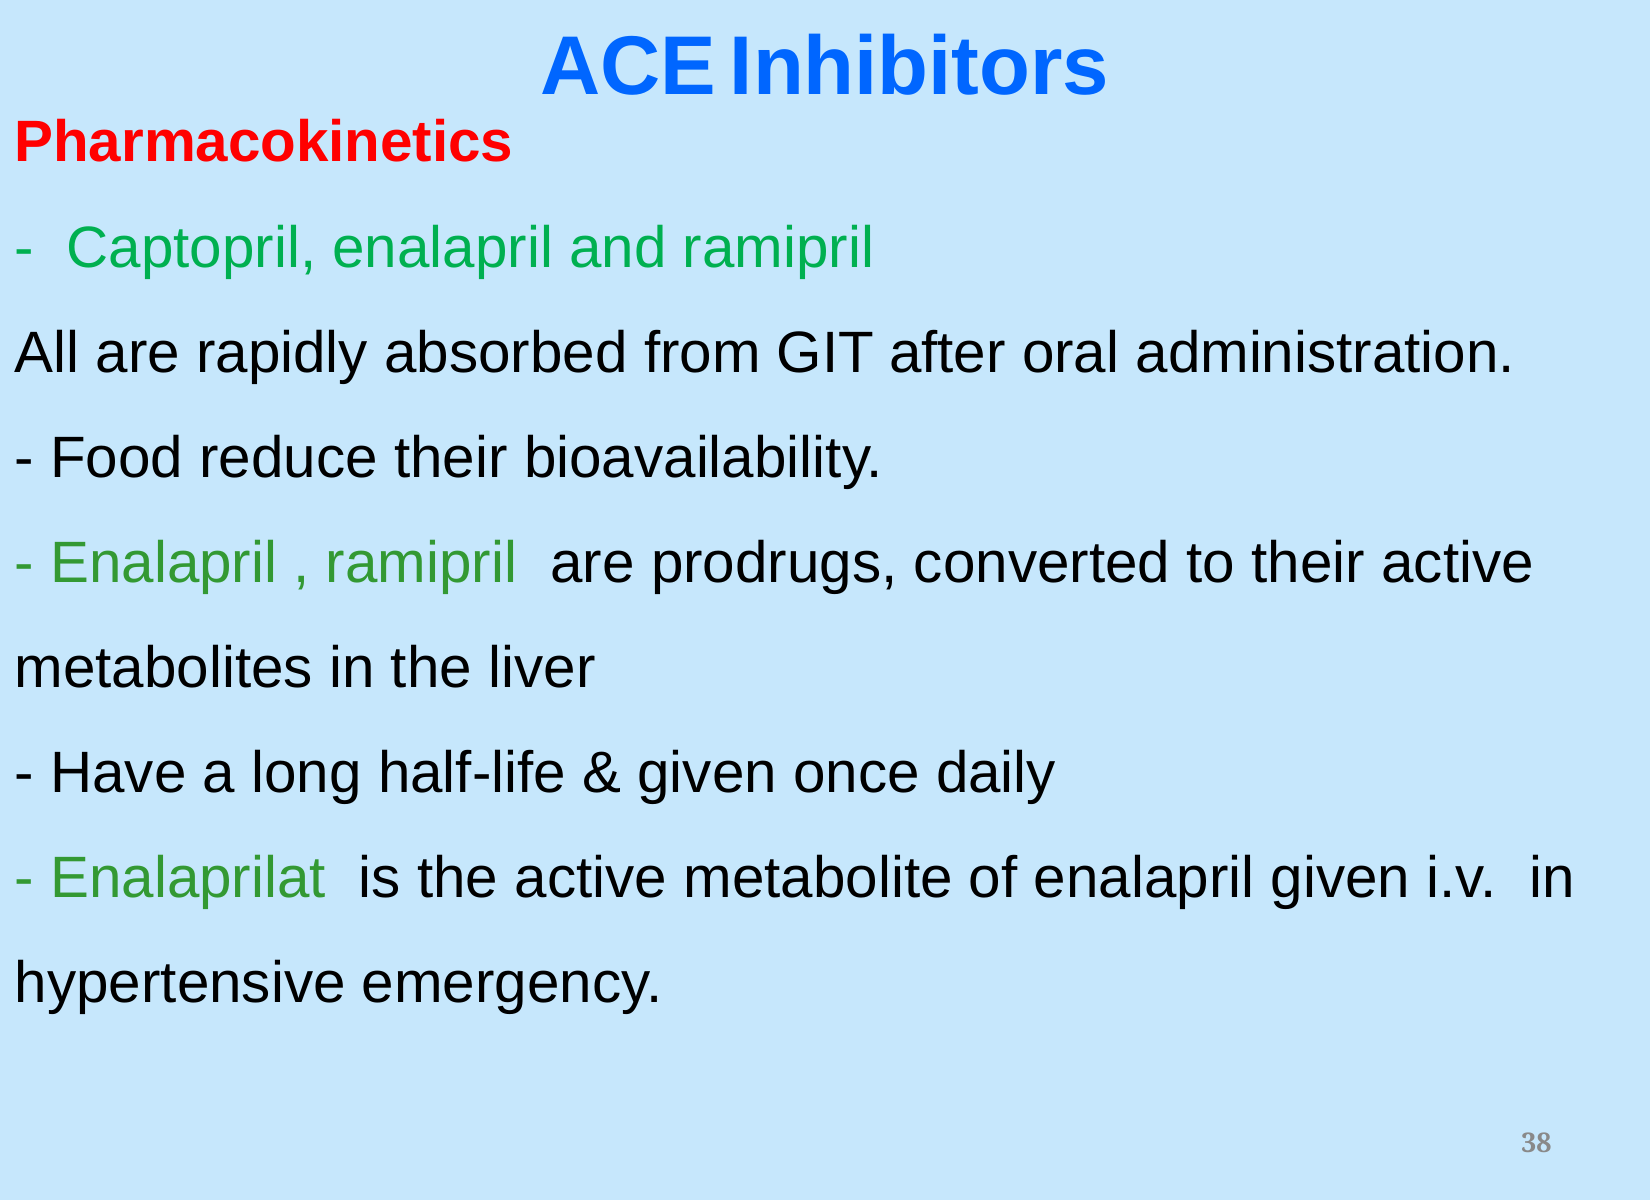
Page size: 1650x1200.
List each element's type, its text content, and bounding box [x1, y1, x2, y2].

text_box ACE Inhibitors Pharmacokinetics - Captopril, enalapril and ramipril All are rapidly absorbed from GIT after oral administration. - Food reduce their bioavailability. - Enalapril , ramipril are prodrugs, converted to their active metabolites in the liver - Have a long half-life & given once daily - Enalaprilat is the active metabolite of enalapril given i.v. in hypertensive emergency. [0, 3, 1650, 1200]
